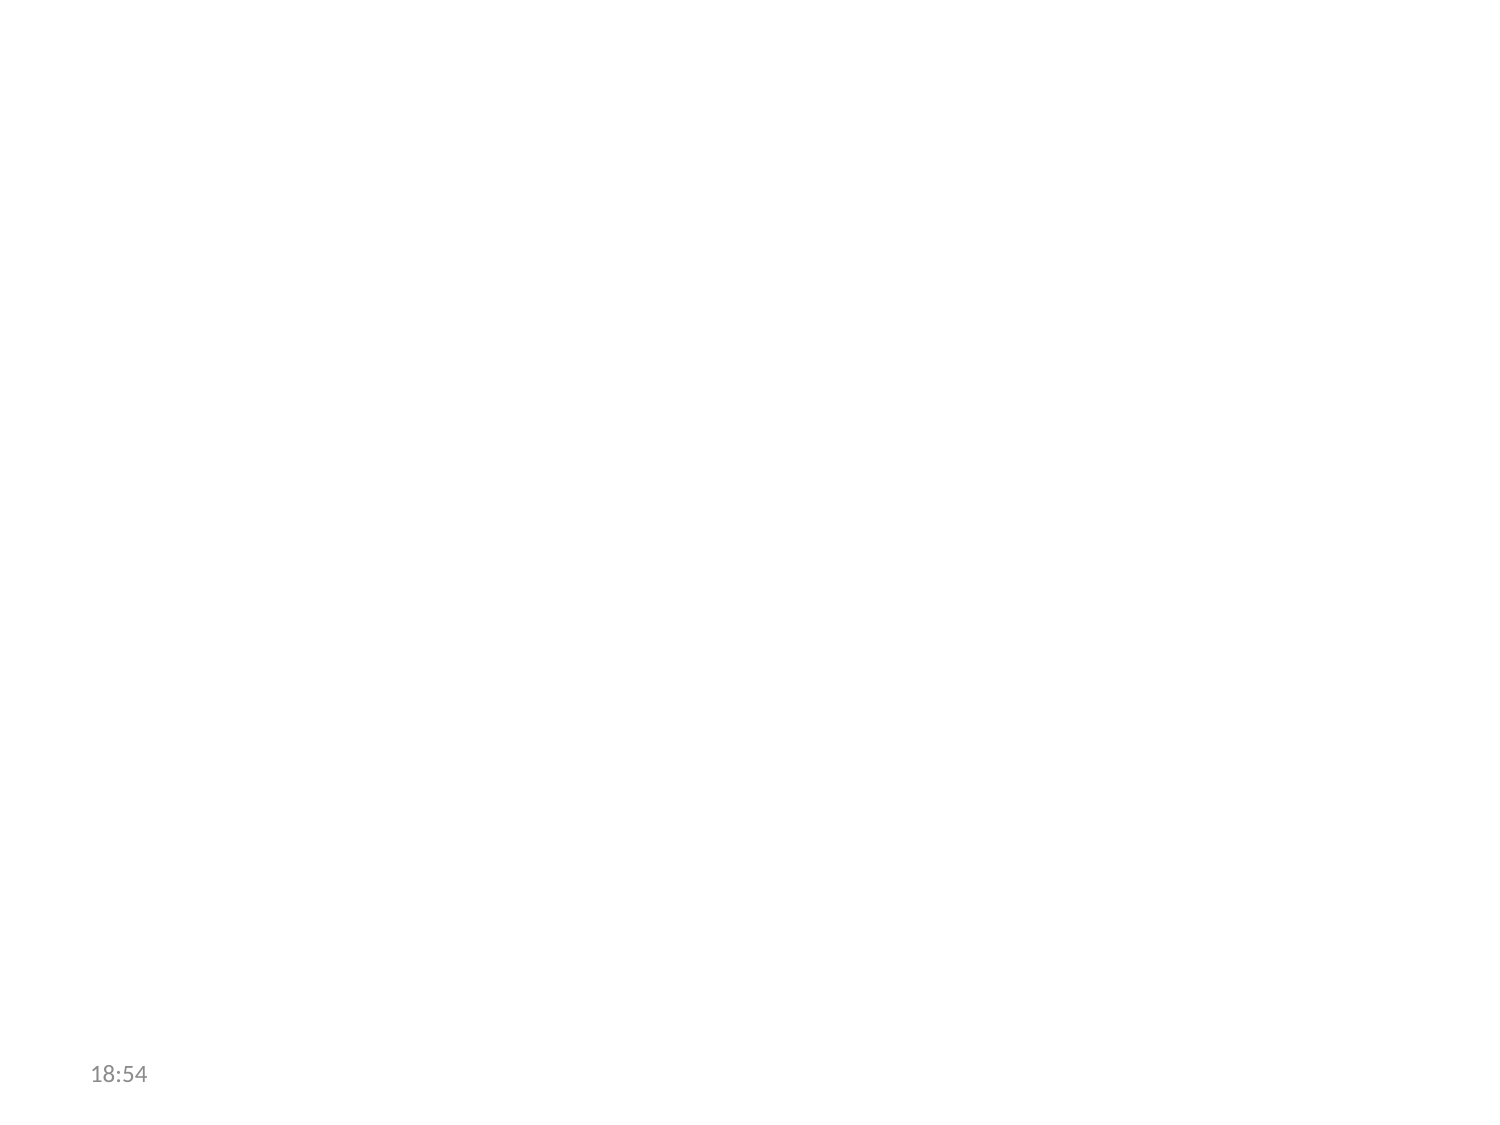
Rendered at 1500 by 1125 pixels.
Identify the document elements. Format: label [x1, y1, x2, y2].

slide_number [75, 1042, 425, 1103]
